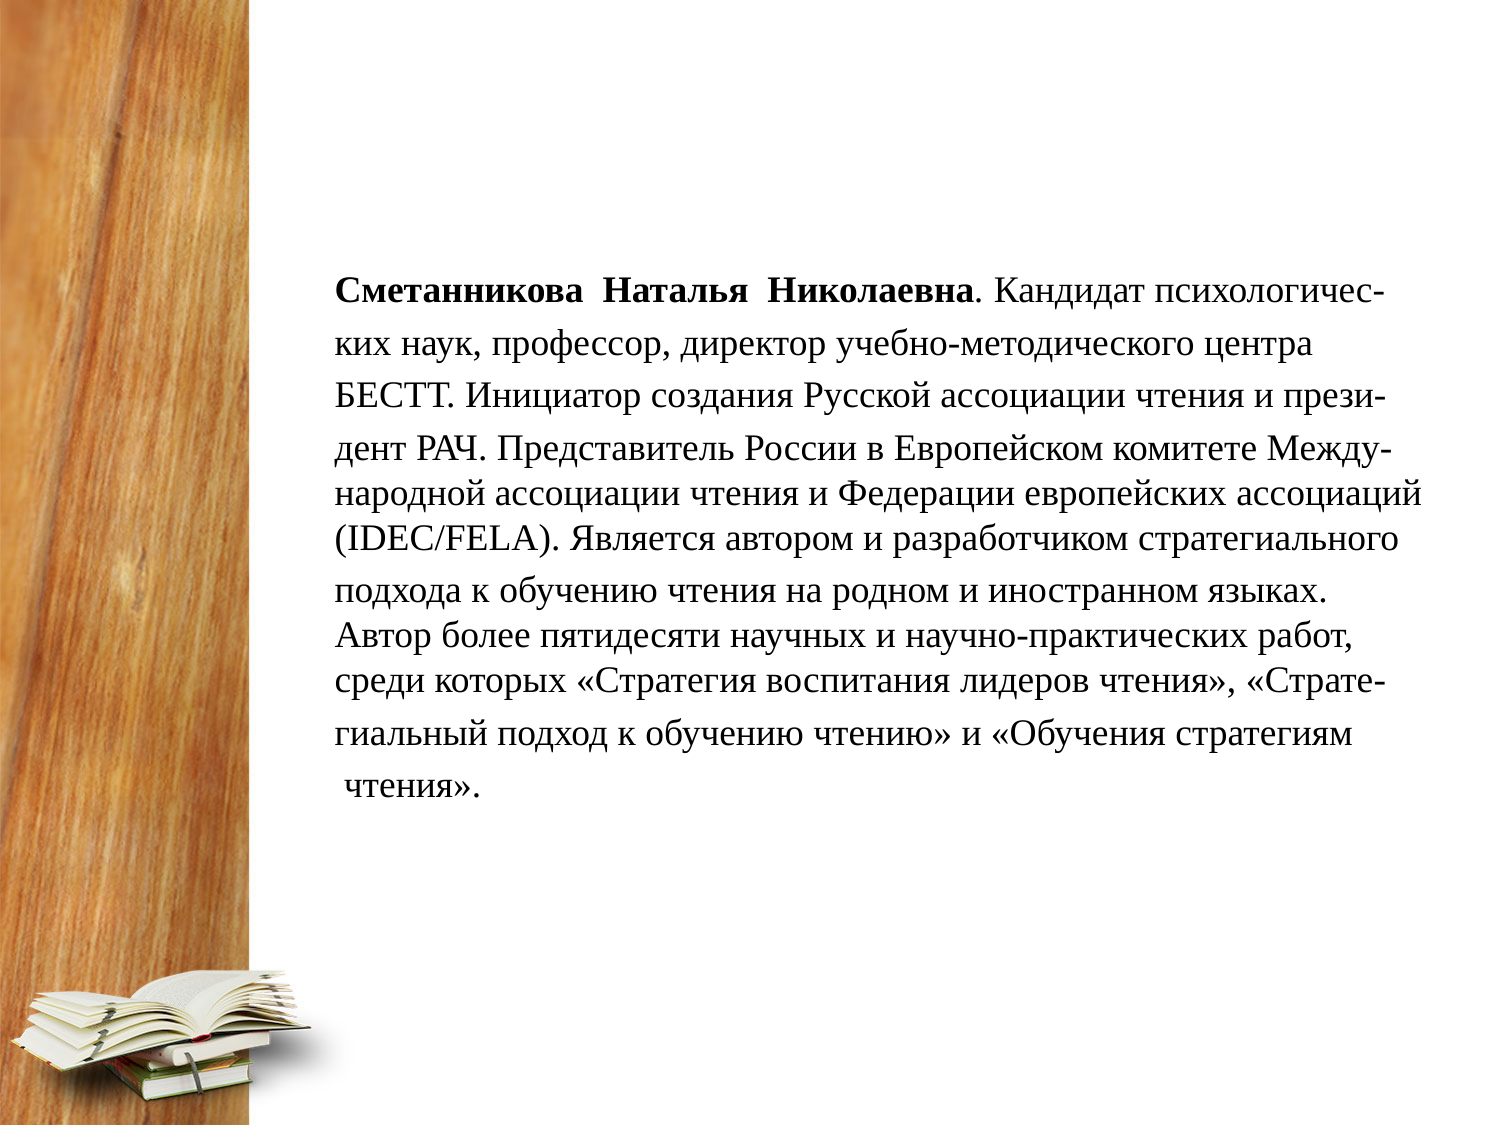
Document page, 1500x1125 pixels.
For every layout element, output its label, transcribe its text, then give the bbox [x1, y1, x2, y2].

picture [0, 0, 1500, 1125]
list Сметанникова Наталья Николаевна. Кандидат психологичес- ких наук, профессор, директор учебно-методического центра БЕСТТ. Инициатор создания Русской ассоциации чтения и прези- дент РАЧ. Представитель России в Европейском комитете Между- народной ассоциации чтения и Федерации европейских ассоциаций (IDEC/FELA). Является автором и разработчиком стратегиального подхода к обучению чтения на родном и иностранном языках. Автор более пятидесяти научных и научно-практических работ, среди которых «Стратегия воспитания лидеров чтения», «Страте- гиальный подход к обучению чтению» и «Обучения стратегиям чтения». [269, 257, 1442, 984]
